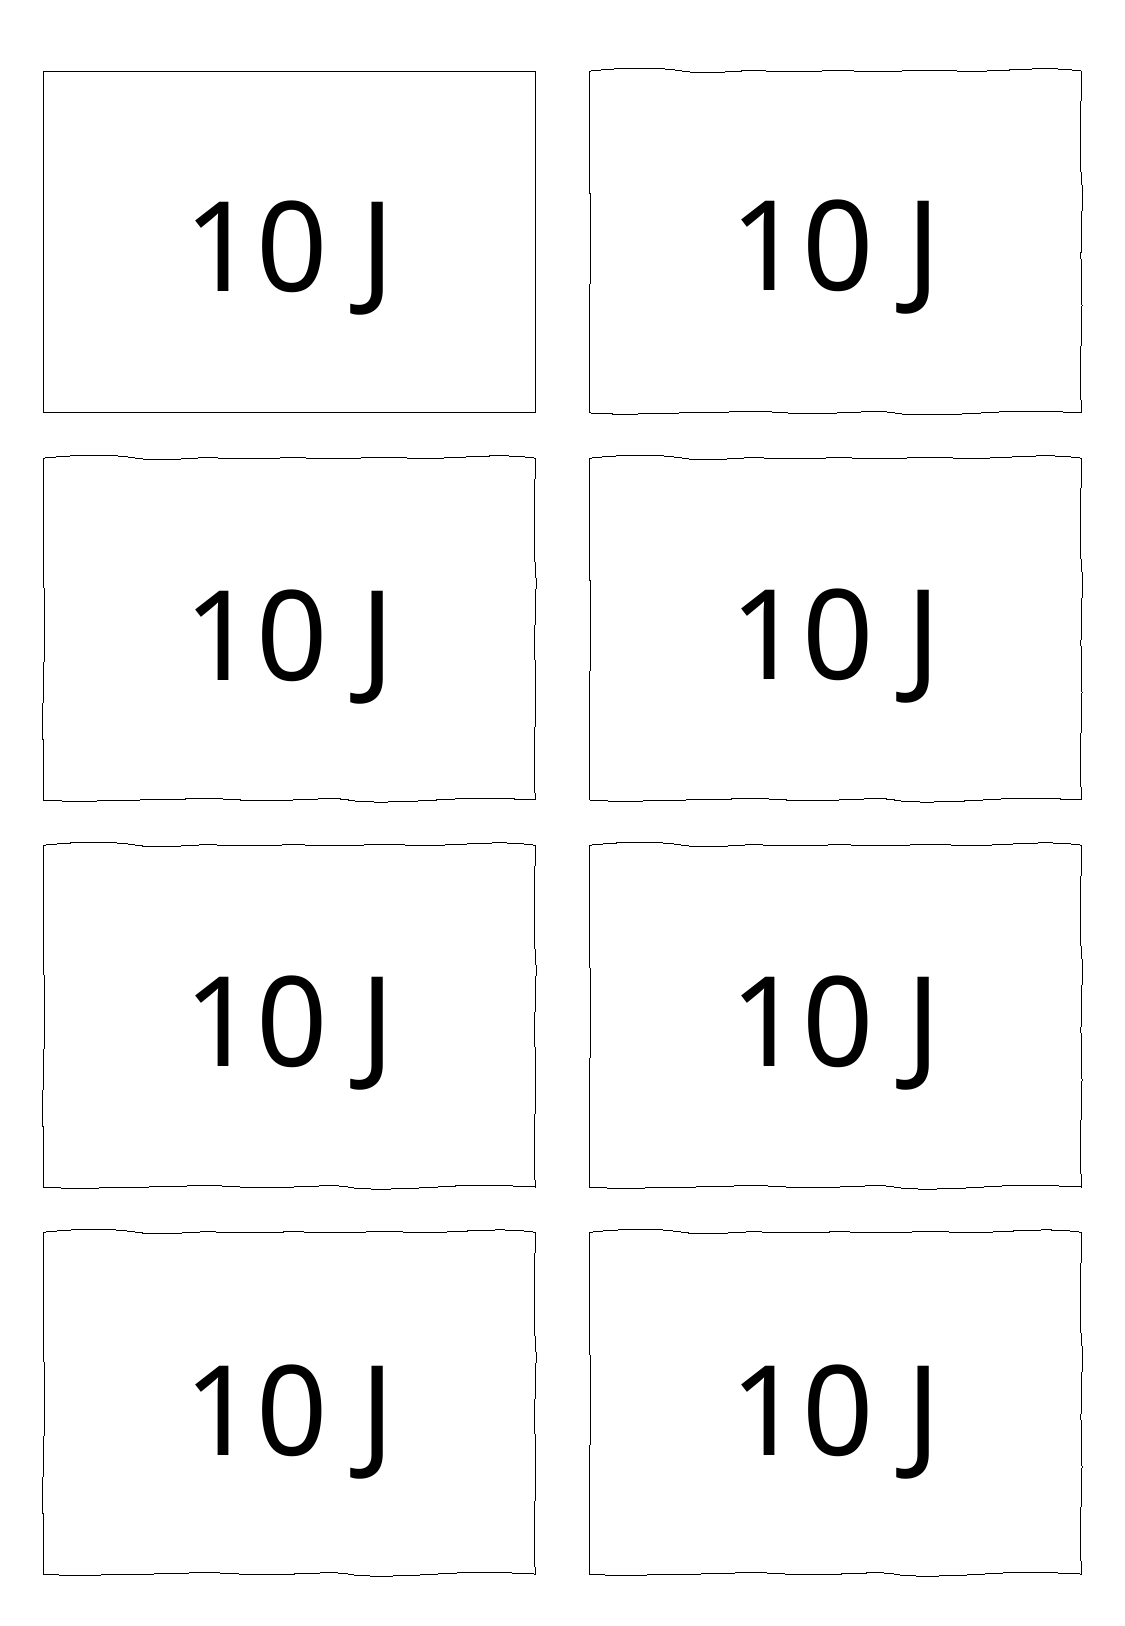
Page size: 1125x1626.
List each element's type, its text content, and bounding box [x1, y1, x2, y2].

text_box 10 J [633, 158, 1038, 323]
text_box [585, 68, 1083, 416]
text_box [585, 455, 1083, 803]
text_box [585, 1229, 1083, 1577]
text_box 10 J [633, 547, 1038, 712]
text_box 10 J [633, 1322, 1038, 1488]
text_box 10 J [87, 158, 492, 324]
title [43, 71, 536, 413]
text_box 10 J [87, 934, 492, 1099]
text_box 10 J [87, 547, 492, 713]
text_box [39, 455, 537, 803]
text_box 10 J [87, 1323, 492, 1489]
text_box [39, 1229, 537, 1577]
text_box [39, 842, 537, 1190]
text_box [585, 842, 1083, 1190]
text_box 10 J [633, 933, 1038, 1099]
